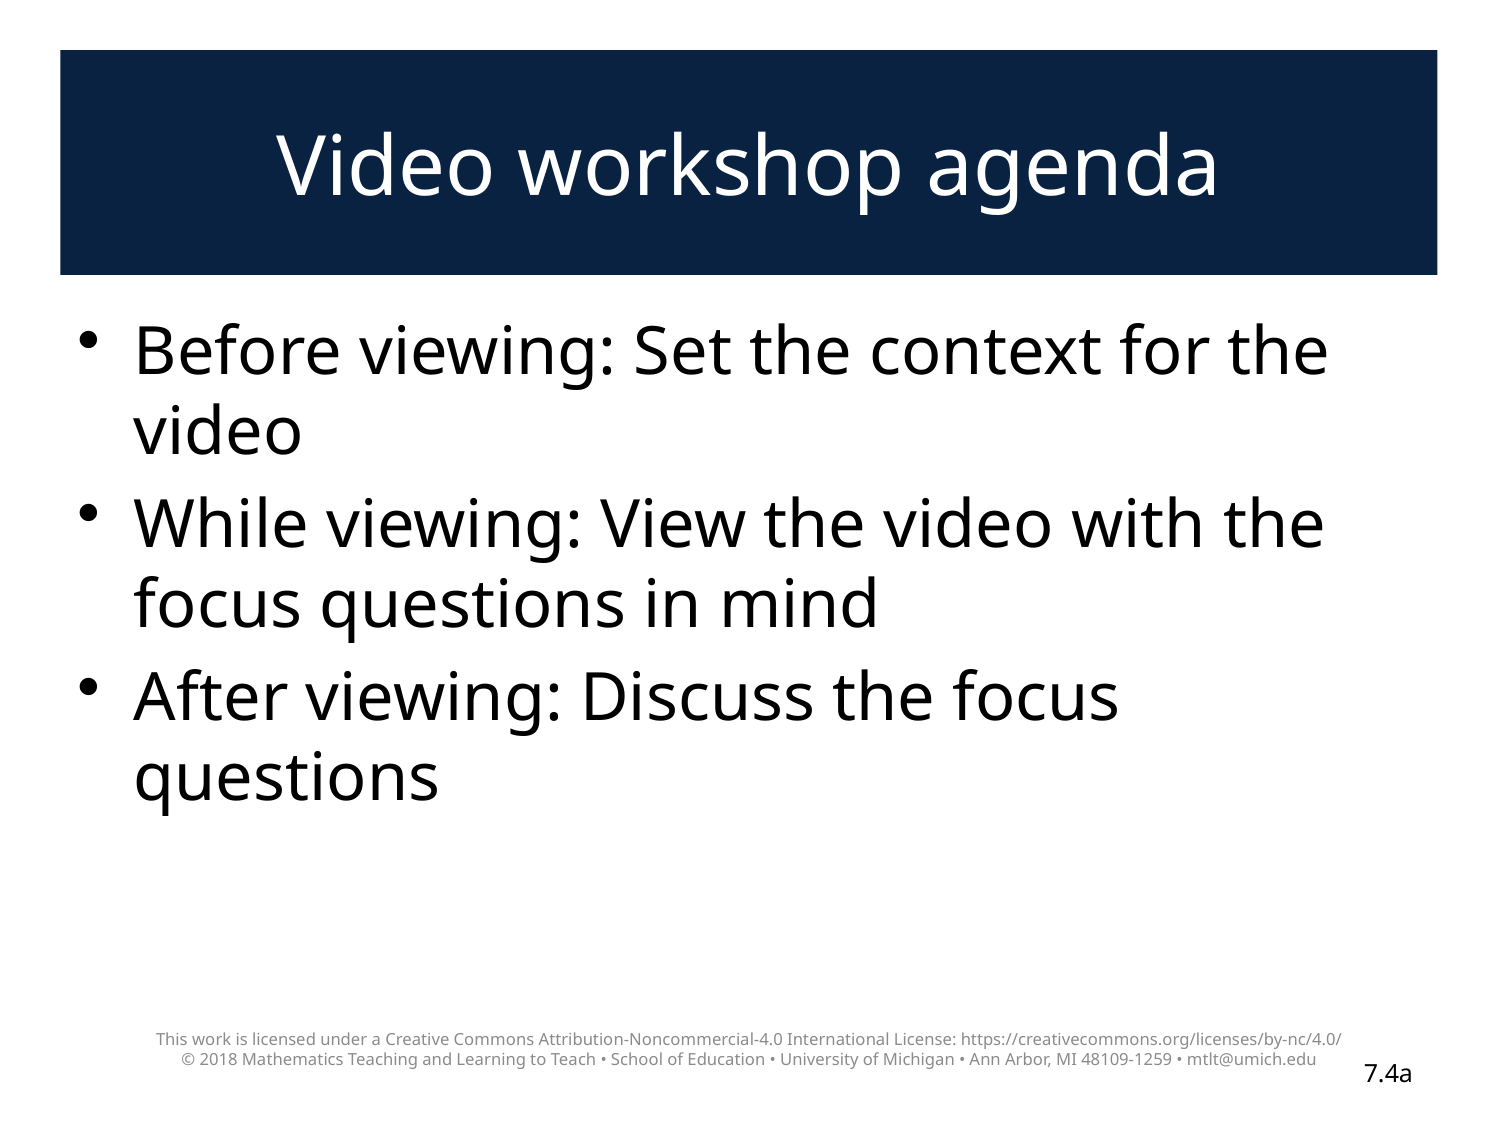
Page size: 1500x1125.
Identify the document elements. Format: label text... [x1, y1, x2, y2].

list Before viewing: Set the context for the video While viewing: View the video with the focus questions in mind After viewing: Discuss the focus questions [62, 299, 1438, 1005]
footer This work is licensed under a Creative Commons Attribution-Noncommercial-4.0 International License: https://creativecommons.org/licenses/by-nc/4.0/ © 2018 Mathematics Teaching and Learning to Teach • School of Education • University of Michigan • Ann Arbor, MI 48109-1259 • mtlt@umich.edu [62, 1009, 1438, 1088]
title Video workshop agenda [60, 50, 1438, 275]
text_box 7.4a [1348, 1050, 1428, 1095]
